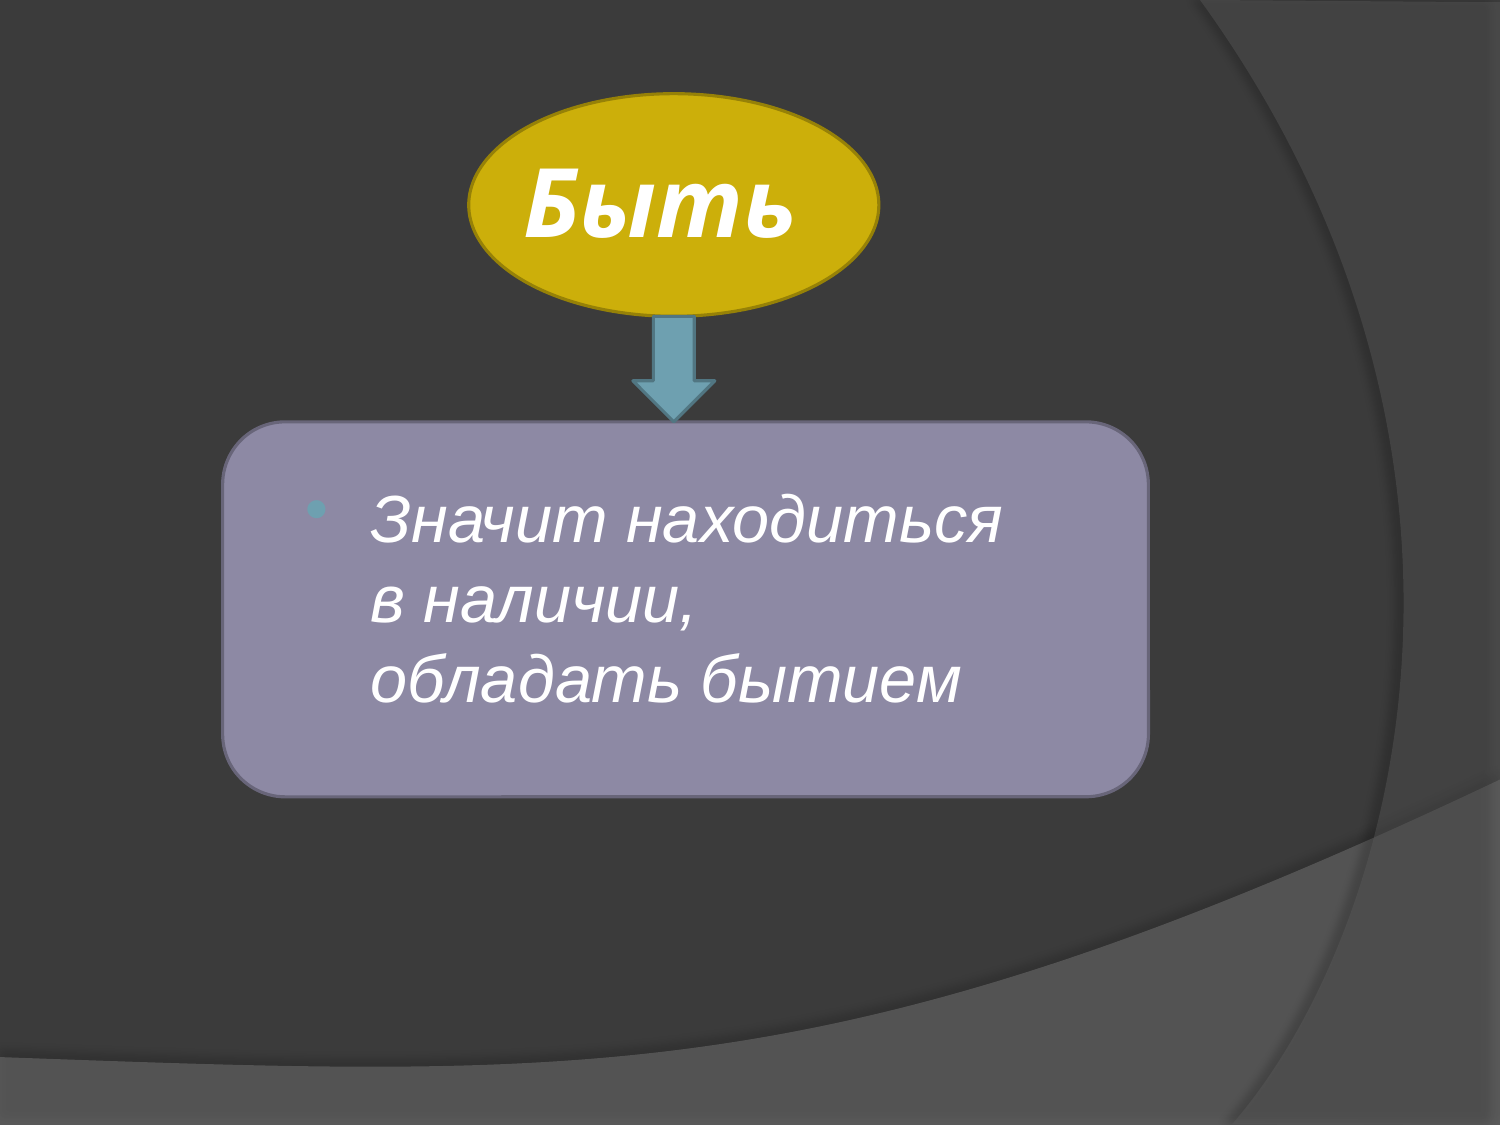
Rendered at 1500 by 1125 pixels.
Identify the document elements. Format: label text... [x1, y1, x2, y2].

text_box [467, 132, 515, 278]
text_box [577, 92, 770, 105]
list Значит находиться в наличии, обладать бытием [286, 468, 1137, 914]
text_box [221, 420, 1151, 799]
text_box [544, 293, 804, 318]
title Быть [515, 105, 1132, 293]
text_box [631, 314, 717, 423]
